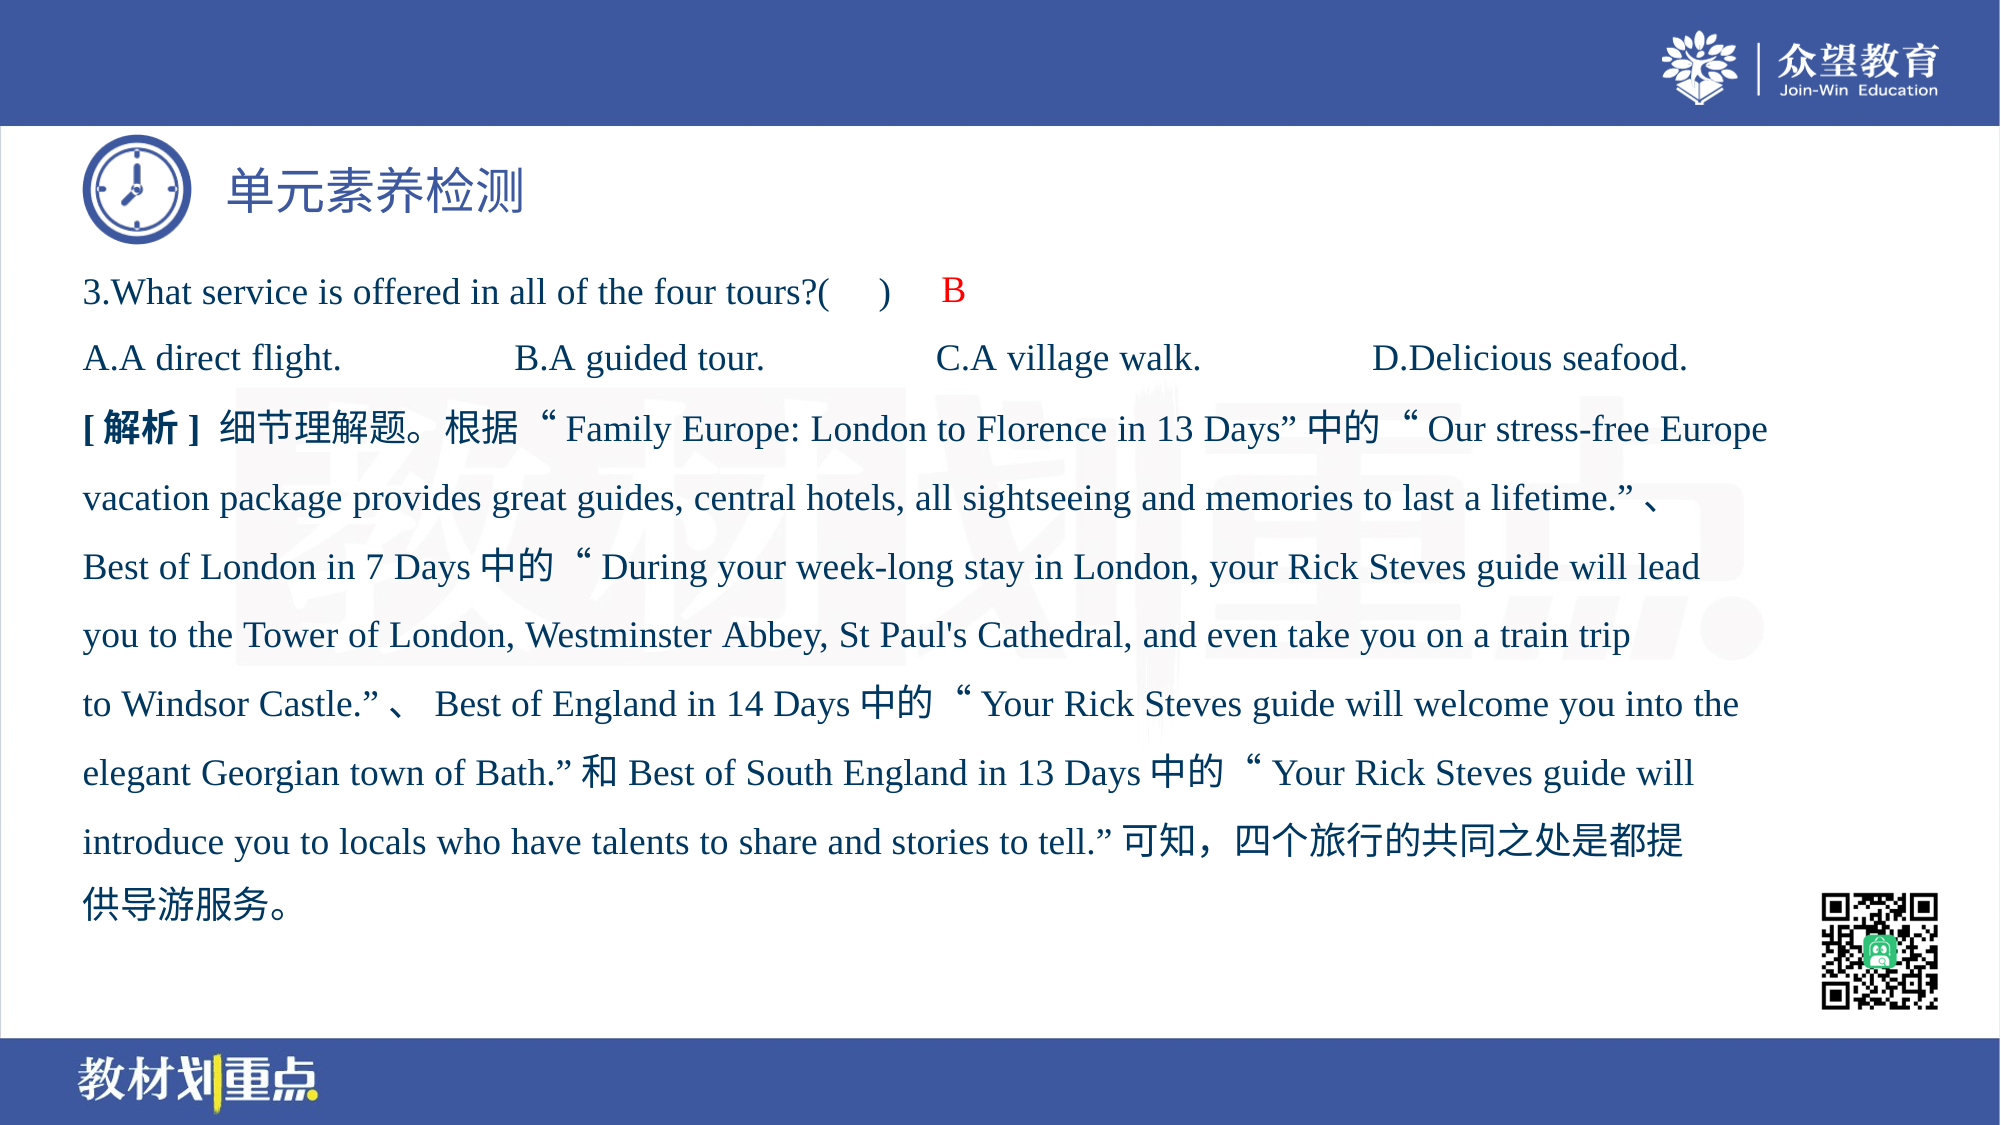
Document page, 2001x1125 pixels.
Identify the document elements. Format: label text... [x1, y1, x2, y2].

text_box A.A direct flight. B.A guided tour. C.A village walk. D.Delicious seafood. [82, 313, 1817, 371]
text_box [解析] 细节理解题。根据“Family Europe: London to Florence in 13 Days”中的“Our stress-free Europe vacation package provides great guides, central hotels, all sightseeing and memories to last a lifetime.”、 Best of London in 7 Days中的“During your week-long stay in London, your Rick Steves guide will lead you to the Tower of London, Westminster Abbey, St Paul's Cathedral, and even take you on a train trip to Windsor Castle.”、Best of England in 14 Days中的“Your Rick Steves guide will welcome you into the elegant Georgian town of Bath.”和Best of South England in 13 Days中的“Your Rick Steves guide will introduce you to locals who have talents to share and stories to tell.”可知，四个旅行的共同之处是都提 供导游服务。 [82, 380, 1817, 920]
text_box B [927, 245, 980, 304]
picture [0, 0, 2000, 1125]
text_box 3.What service is offered in all of the four tours?( ) [82, 247, 1817, 306]
